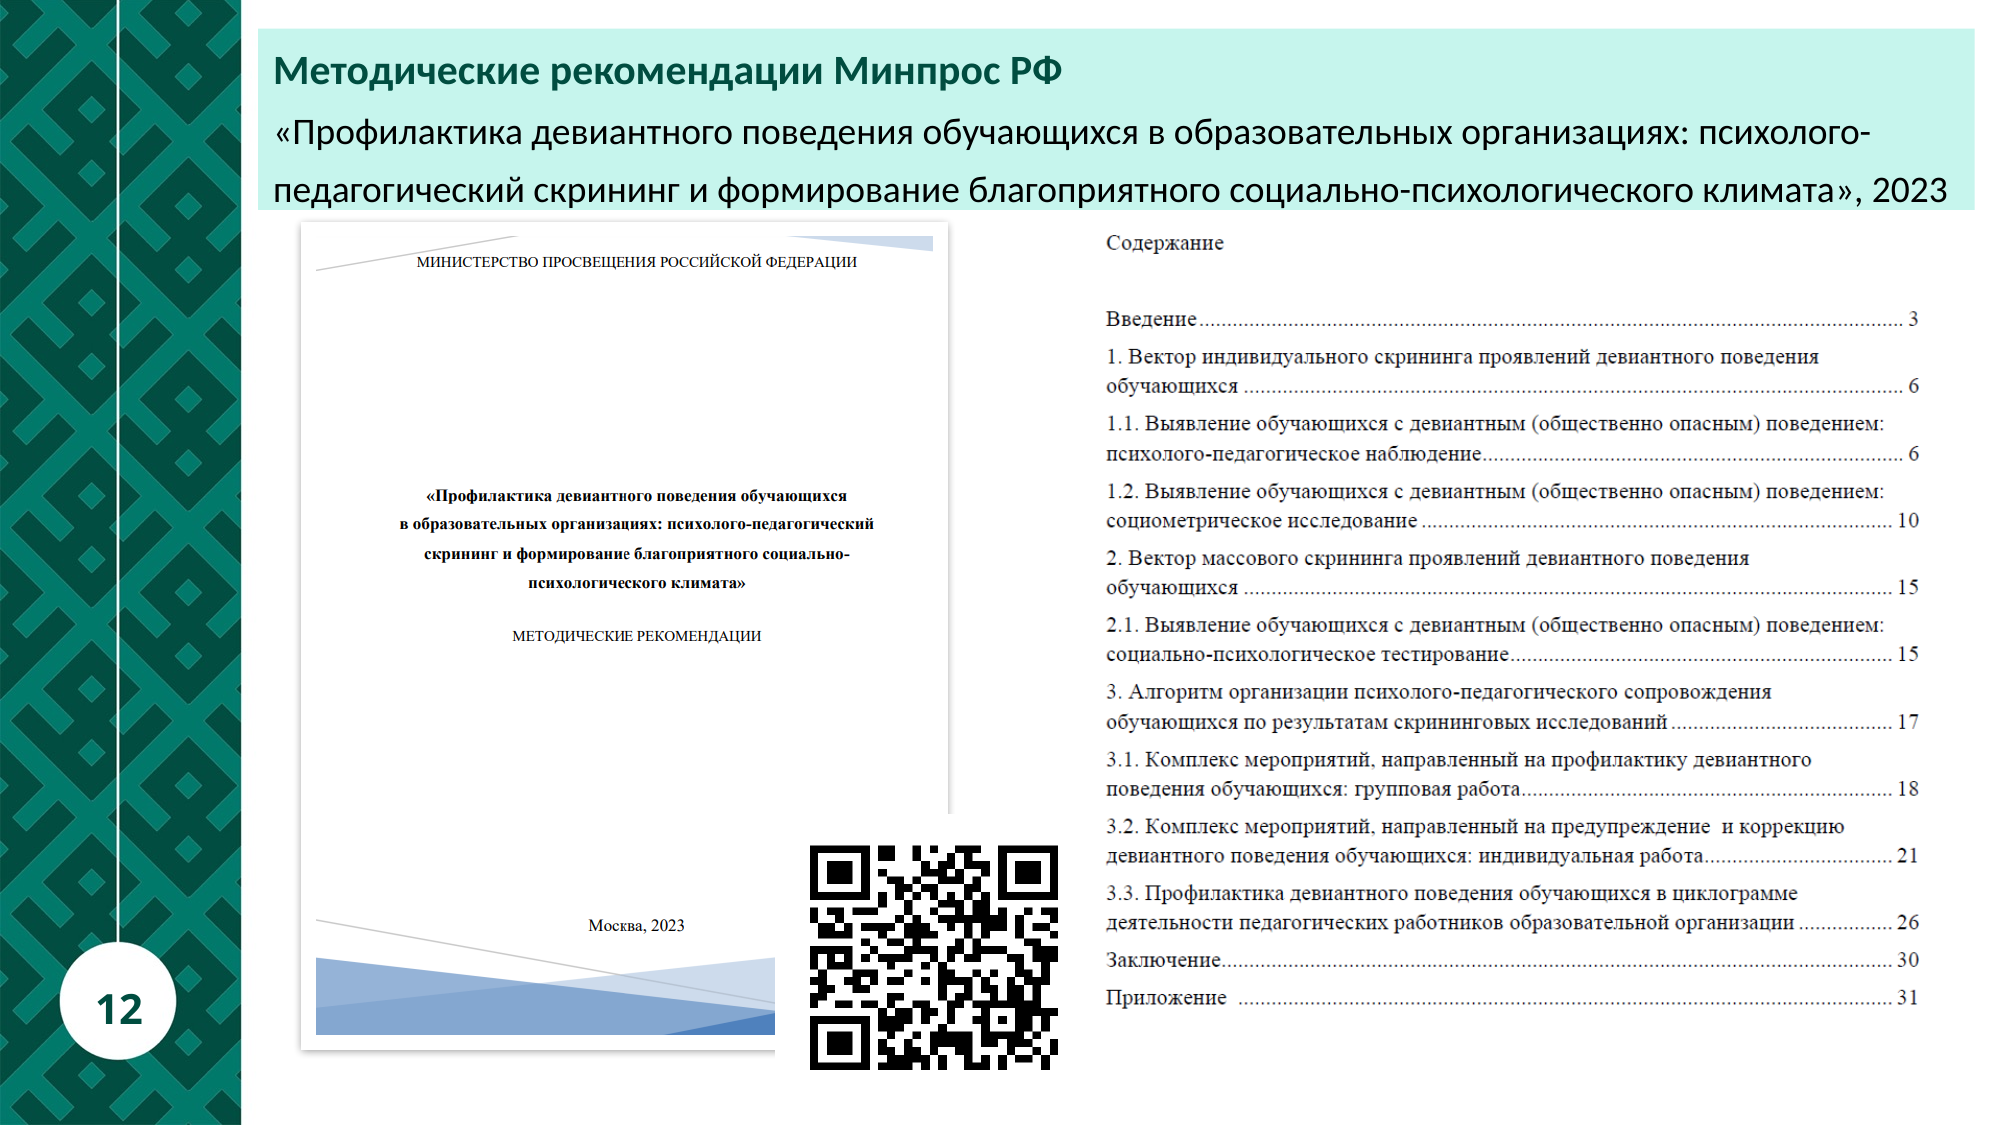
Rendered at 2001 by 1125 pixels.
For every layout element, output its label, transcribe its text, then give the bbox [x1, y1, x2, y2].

text_box 12 [88, 982, 152, 1040]
title Методические рекомендации Минпрос РФ «Профилактика девиантного поведения обучающихся в образовательных организациях: психолого-педагогический скрининг и формирование благоприятного социально-психологического климата», 2023 [258, 28, 1975, 210]
picture [0, 0, 2001, 1125]
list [315, 236, 934, 1036]
